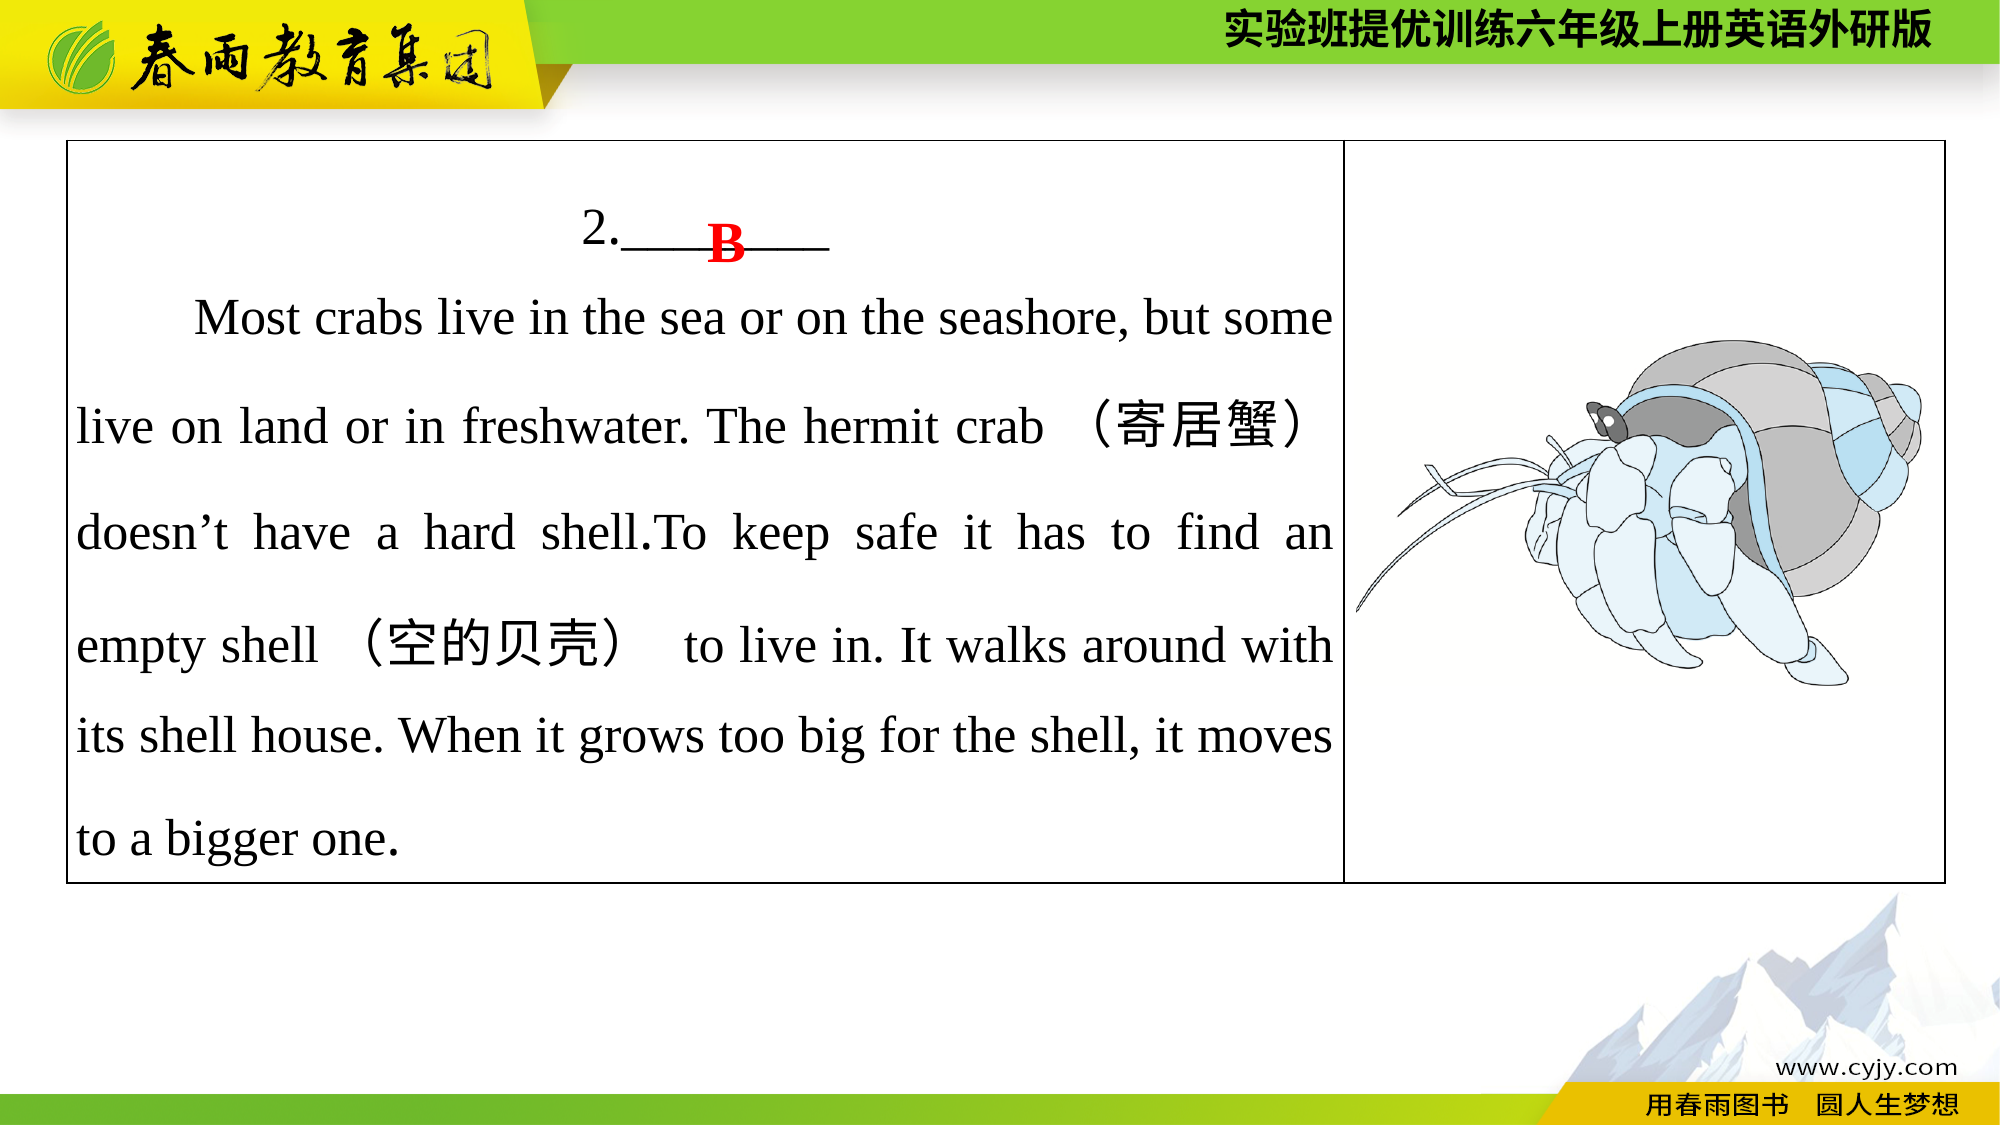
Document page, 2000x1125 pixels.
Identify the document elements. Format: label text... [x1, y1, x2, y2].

table_header 2.________ Most crabs live in the sea or on the seashore, but some live on land or in freshwater. The hermit crab（寄居蟹） doesn’t have a hard shell.To keep safe it has to find an empty shell（空的贝壳） to live in. It walks around with its shell house. When it grows too big for the shell, it moves to a bigger one. [68, 141, 1343, 882]
picture [0, 0, 2000, 1125]
table_header [1345, 141, 1944, 882]
text_box B [693, 196, 762, 281]
